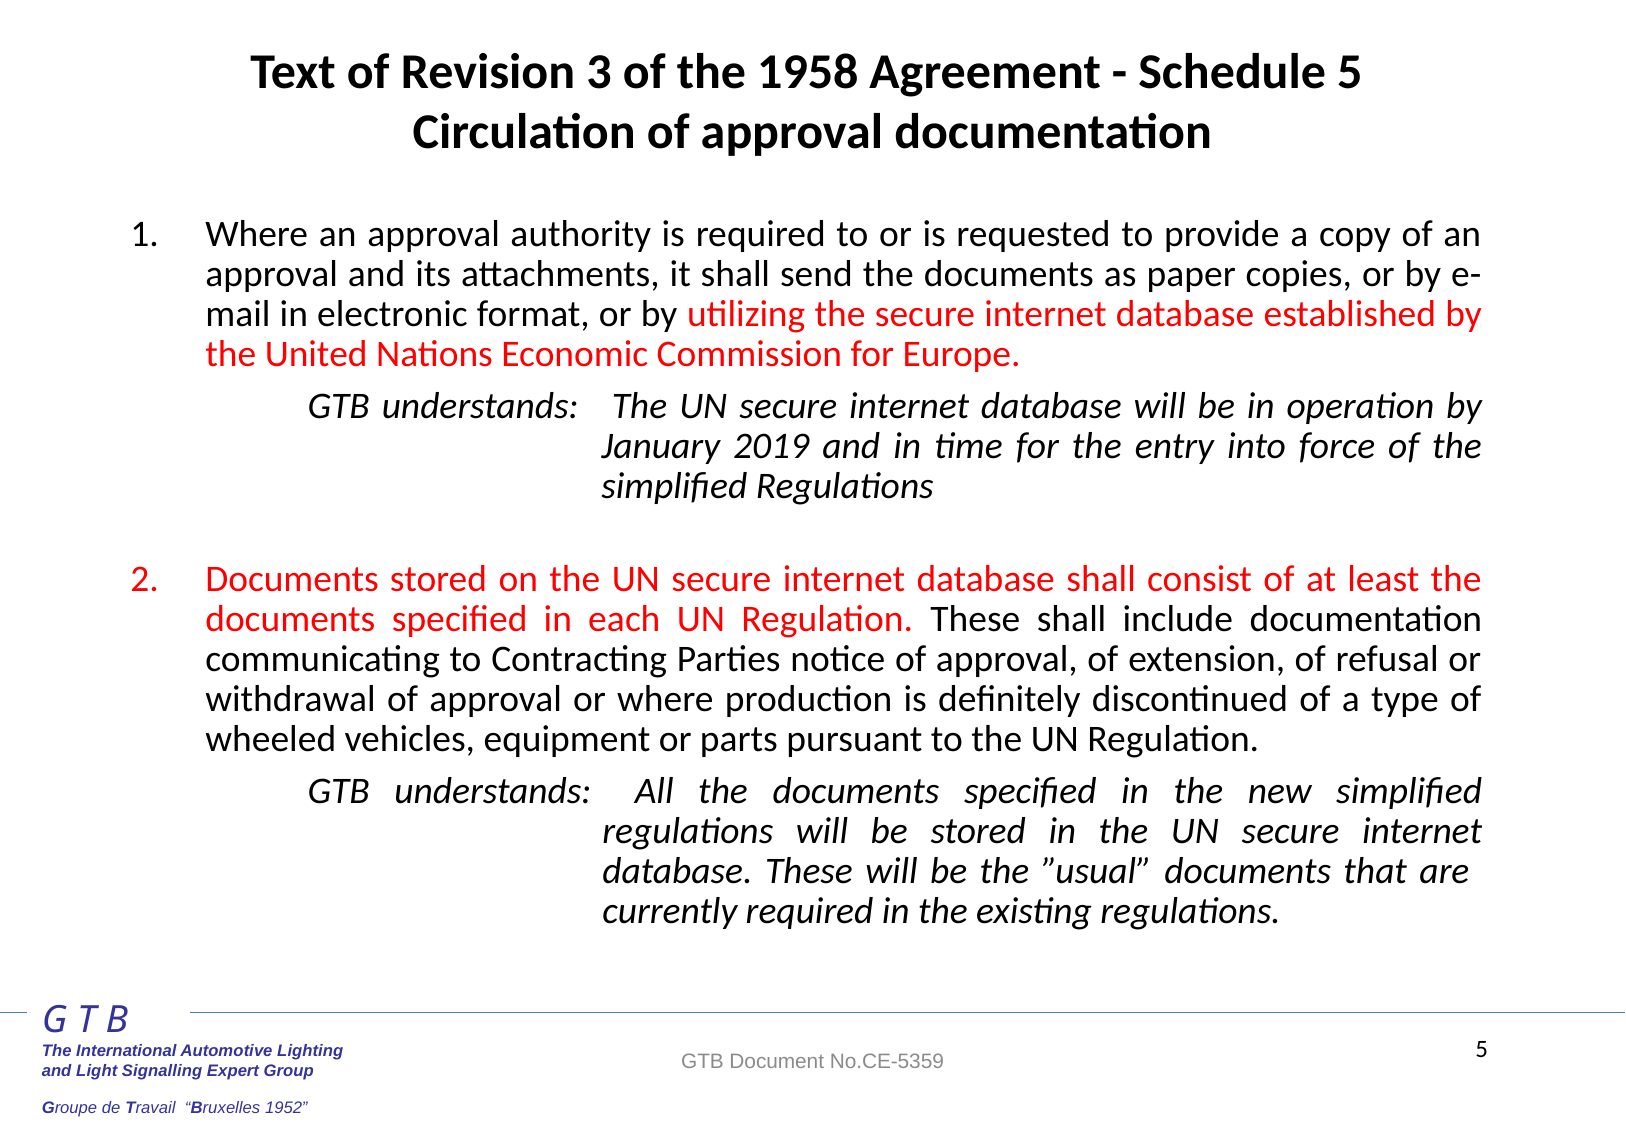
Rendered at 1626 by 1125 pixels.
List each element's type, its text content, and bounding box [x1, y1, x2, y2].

footer GTB Document No.CE-5359 [555, 1023, 1070, 1099]
text_box 5 [1164, 1024, 1504, 1100]
text_box Where an approval authority is required to or is requested to provide a copy of an approval and its attachments, it shall send the documents as paper copies, or by e-mail in electronic format, or by utilizing the secure internet database established by the United Nations Economic Commission for Europe. GTB understands: The UN secure internet database will be in operation by January 2019 and in time for the entry into force of the simplified Regulations Documents stored on the UN secure internet database shall consist of at least the documents specified in each UN Regulation. These shall include documentation communicating to Contracting Parties notice of approval, of extension, of refusal or withdrawal of approval or where production is definitely discontinued of a type of wheeled vehicles, equipment or parts pursuant to the UN Regulation. GTB understands: All the documents specified in the new simplified regulations will be stored in the UN secure internet database. These will be the ”usual” documents that are currently required in the existing regulations. [115, 206, 1498, 939]
text_box Text of Revision 3 of the 1958 Agreement - Schedule 5 Circulation of approval documentation [0, 30, 1625, 166]
text_box G T B The International Automotive Lighting and Light Signalling Expert Group Groupe de Travail “Bruxelles 1952” [27, 987, 407, 1125]
